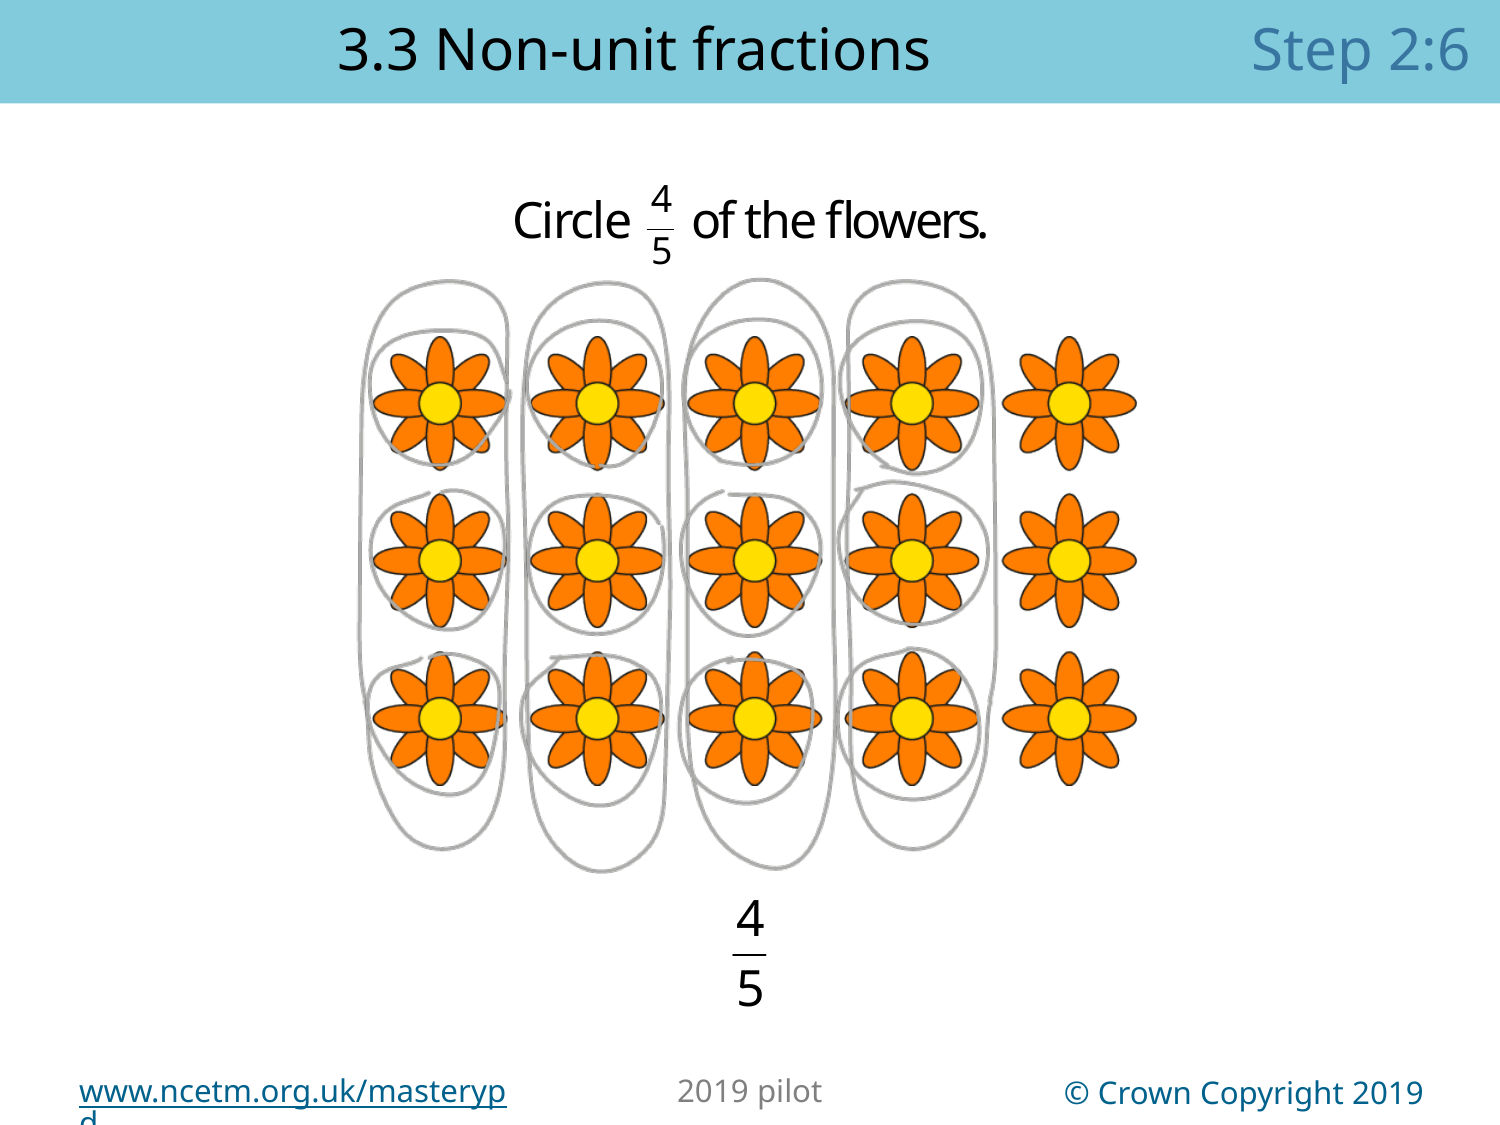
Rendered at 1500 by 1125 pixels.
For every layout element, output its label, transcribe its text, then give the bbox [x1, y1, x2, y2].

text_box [729, 892, 771, 1014]
picture [255, 277, 1242, 874]
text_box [510, 178, 990, 271]
list 3.3 Non-unit fractions Step 2:6 [0, 0, 1500, 104]
